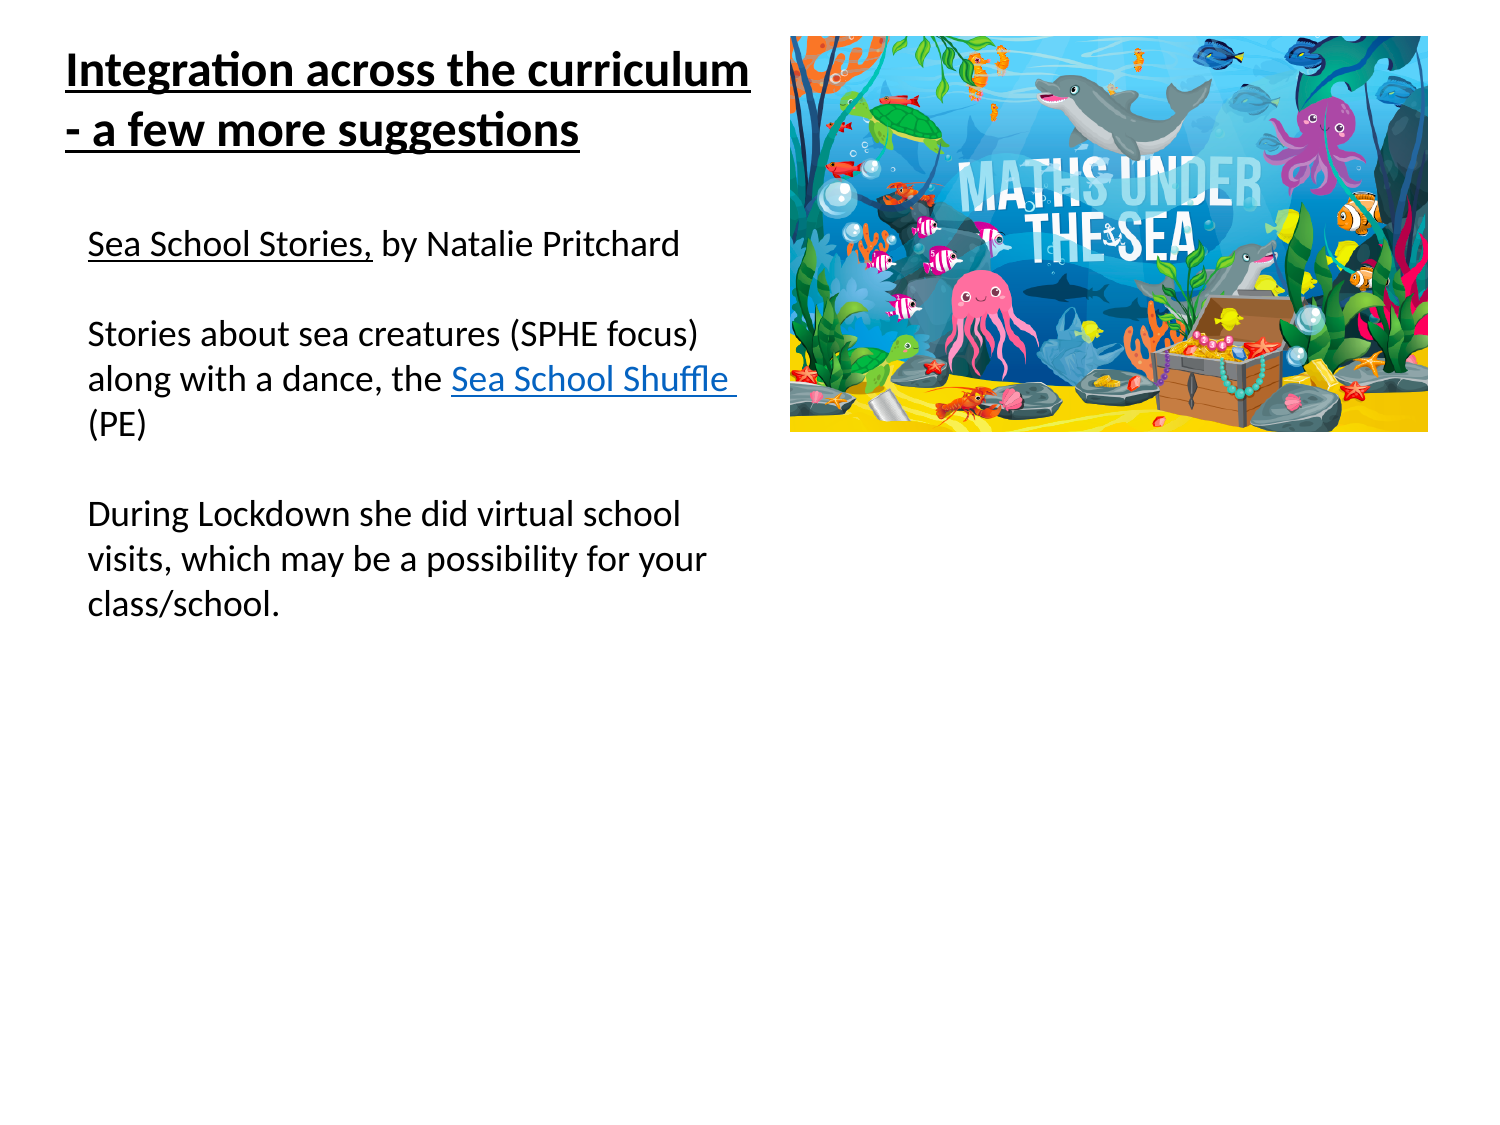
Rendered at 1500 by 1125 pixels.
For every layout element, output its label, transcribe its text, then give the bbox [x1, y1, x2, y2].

text_box Sea School Stories, by Natalie Pritchard Stories about sea creatures (SPHE focus) along with a dance, the Sea School Shuffle (PE) During Lockdown she did virtual school visits, which may be a possibility for your class/school. [72, 204, 769, 675]
text_box Integration across the curriculum - a few more suggestions [50, 28, 791, 164]
picture [789, 36, 1428, 432]
